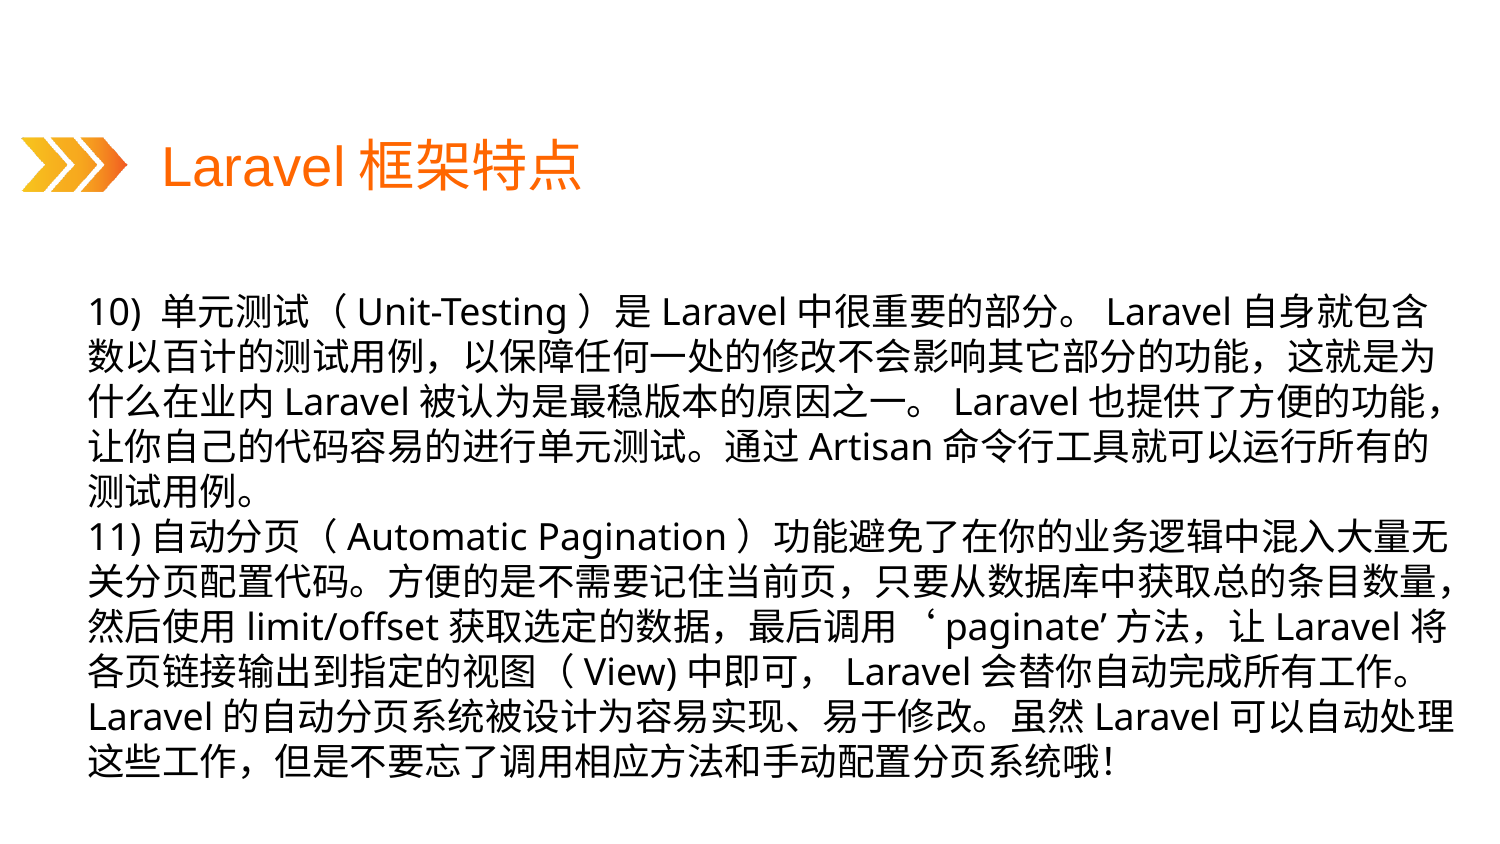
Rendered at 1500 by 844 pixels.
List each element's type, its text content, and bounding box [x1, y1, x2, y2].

text_box Laravel框架特点 [70, 106, 632, 223]
text_box 10) 单元测试（Unit-Testing）是Laravel中很重要的部分。Laravel自身就包含数以百计的测试用例，以保障任何一处的修改不会影响其它部分的功能，这就是为什么在业内Laravel被认为是最稳版本的原因之一。Laravel也提供了方便的功能，让你自己的代码容易的进行单元测试。通过Artisan命令行工具就可以运行所有的测试用例。 11)自动分页（Automatic Pagination）功能避免了在你的业务逻辑中混入大量无关分页配置代码。方便的是不需要记住当前页，只要从数据库中获取总的条目数量，然后使用limit/offset获取选定的数据，最后调用‘paginate’方法，让Laravel将各页链接输出到指定的视图（View)中即可，Laravel会替你自动完成所有工作。Laravel的自动分页系统被设计为容易实现、易于修改。虽然Laravel可以自动处理这些工作，但是不要忘了调用相应方法和手动配置分页系统哦！ [72, 280, 1473, 835]
picture [0, 131, 140, 198]
